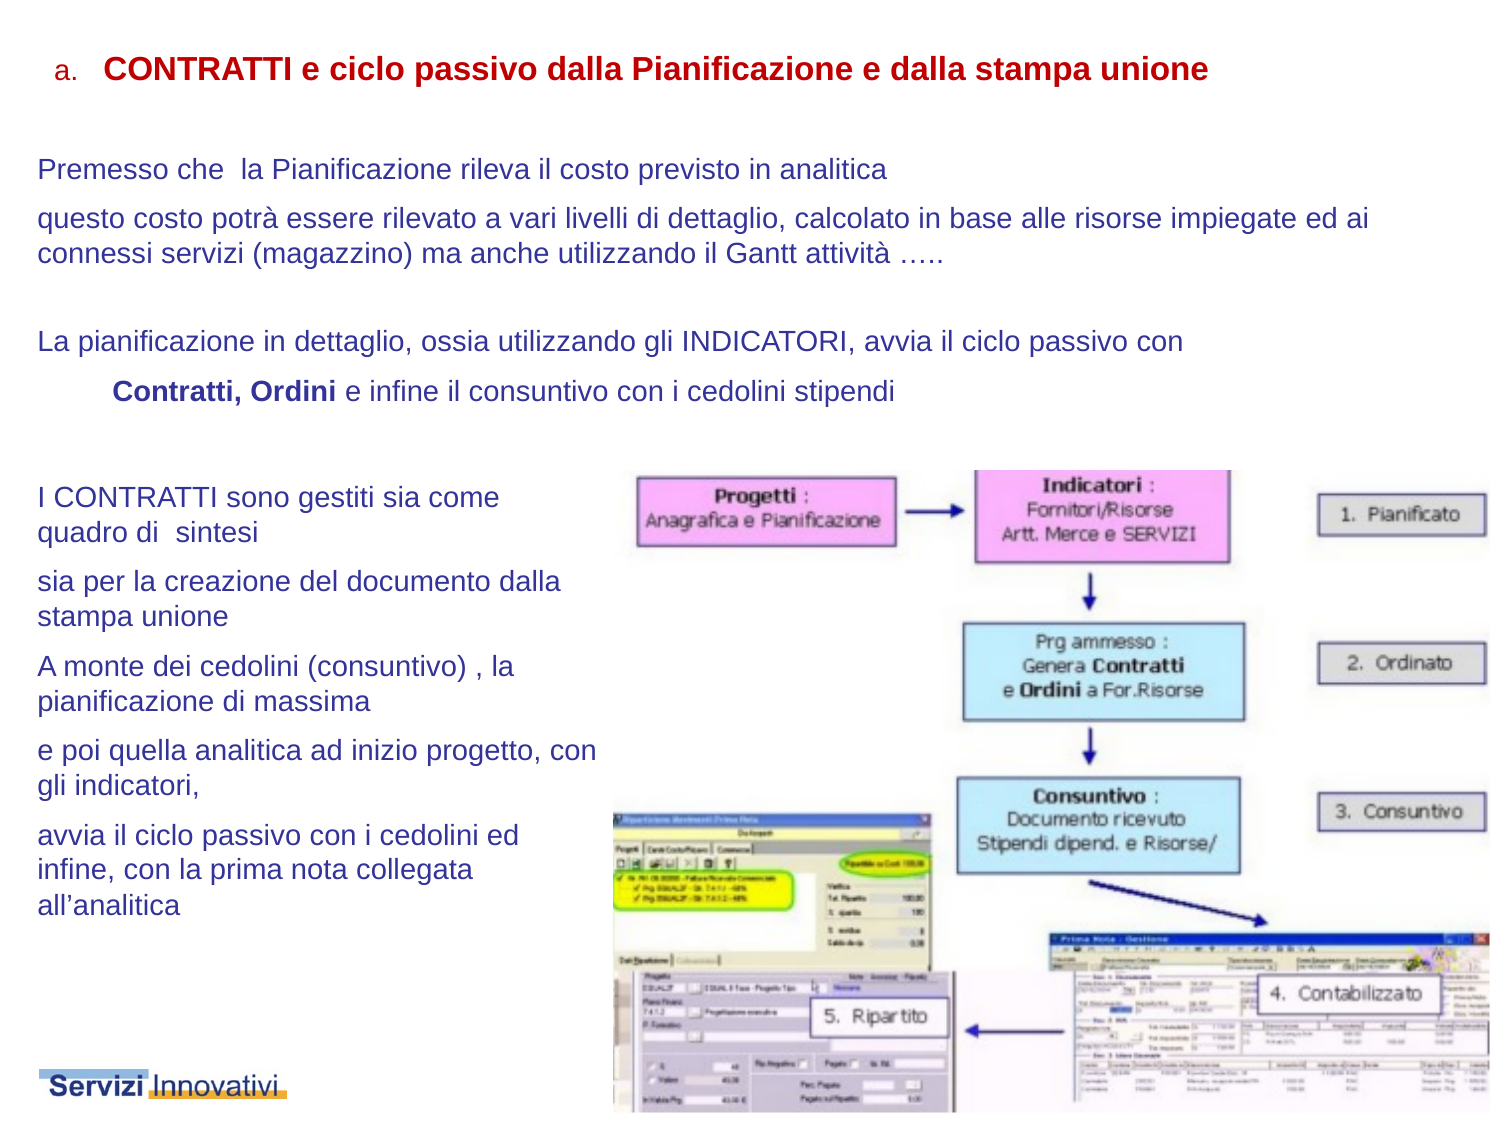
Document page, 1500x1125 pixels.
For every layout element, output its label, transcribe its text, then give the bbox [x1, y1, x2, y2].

picture [613, 470, 1494, 1115]
text_box La pianificazione in dettaglio, ossia utilizzando gli INDICATORI, avvia il ciclo passivo con Contratti, Ordini e infine il consuntivo con i cedolini stipendi [22, 314, 1425, 415]
text_box a. CONTRATTI e ciclo passivo dalla Pianificazione e dalla stampa unione [39, 39, 1425, 94]
picture [39, 1069, 287, 1100]
text_box I CONTRATTI sono gestiti sia come quadro di sintesi sia per la creazione del documento dalla stampa unione A monte dei cedolini (consuntivo) , la pianificazione di massima e poi quella analitica ad inizio progetto, con gli indicatori, avvia il ciclo passivo con i cedolini ed infine, con la prima nota collegata all’analitica [22, 470, 613, 929]
text_box Premesso che la Pianificazione rileva il costo previsto in analitica questo costo potrà essere rilevato a vari livelli di dettaglio, calcolato in base alle risorse impiegate ed ai connessi servizi (magazzino) ma anche utilizzando il Gantt attività ….. [22, 142, 1425, 314]
